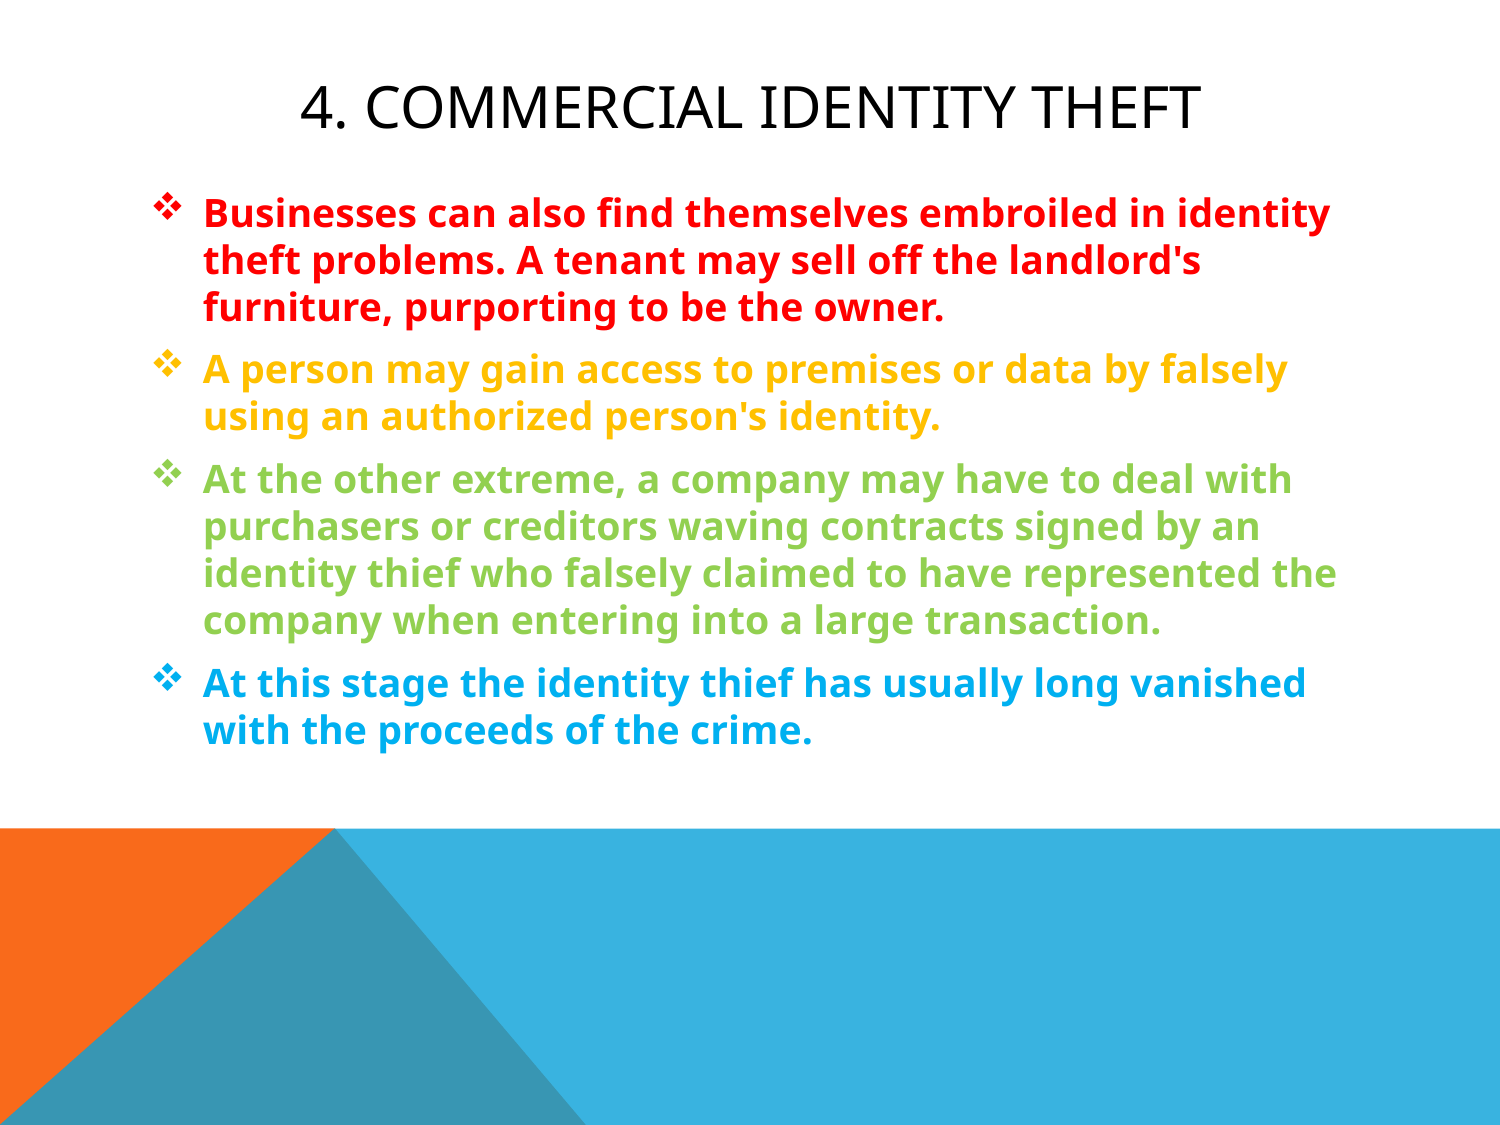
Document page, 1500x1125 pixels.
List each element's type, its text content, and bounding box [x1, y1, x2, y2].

list Businesses can also find themselves embroiled in identity theft problems. A tenant may sell off the landlord's furniture, purporting to be the owner. A person may gain access to premises or data by falsely using an authorized person's identity. At the other extreme, a company may have to deal with purchasers or creditors waving contracts signed by an identity thief who falsely claimed to have represented the company when entering into a large transaction. At this stage the identity thief has usually long vanished with the proceeds of the crime. [135, 180, 1369, 768]
title 4. Commercial identity theft [135, 60, 1369, 150]
